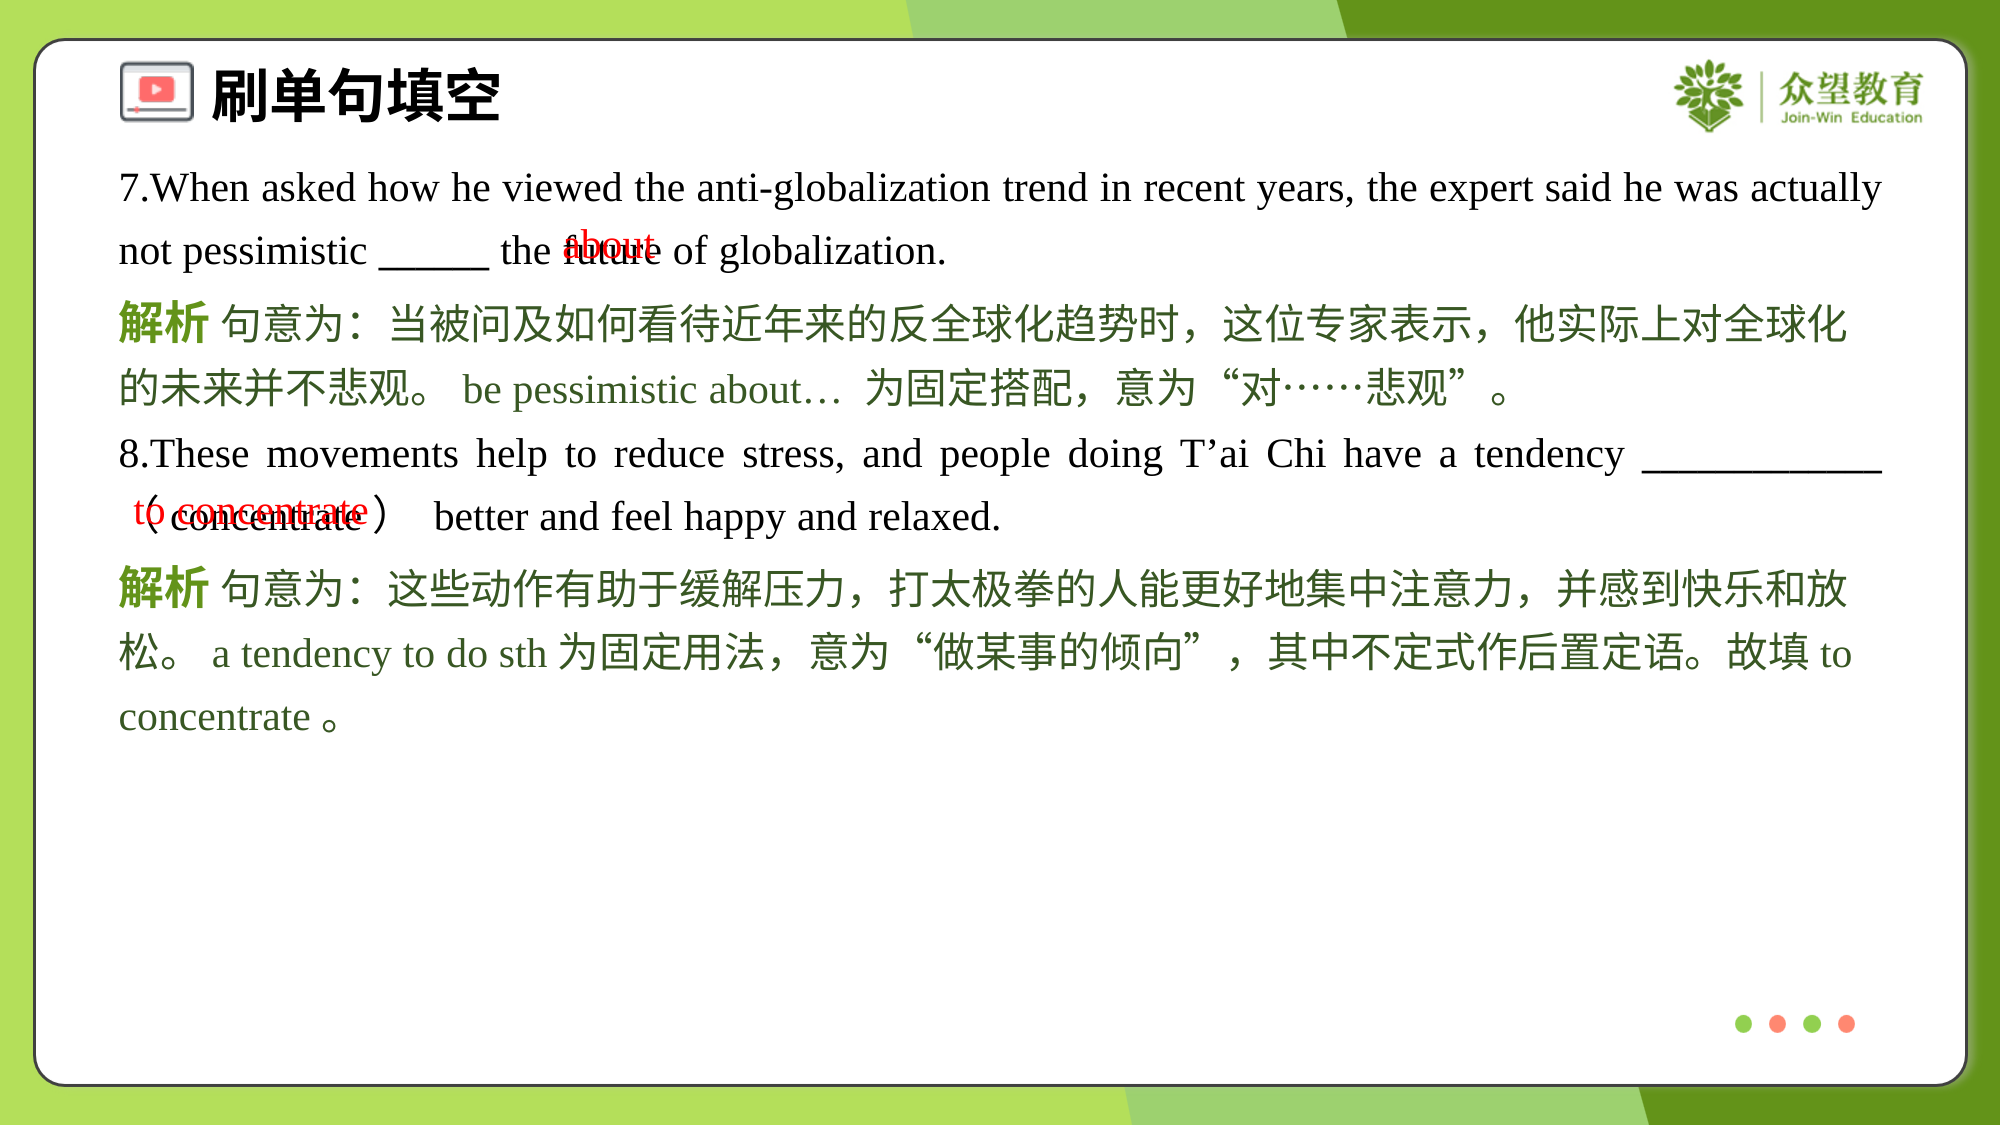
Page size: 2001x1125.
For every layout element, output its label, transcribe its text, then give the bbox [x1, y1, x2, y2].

text_box 解析 句意为：当被问及如何看待近年来的反全球化趋势时，这位专家表示，他实际上对全球化的未来并不悲观。be pessimistic about… 为固定搭配，意为“对……悲观”。 [118, 280, 1883, 407]
picture [0, 0, 2000, 1125]
text_box 解析 句意为：这些动作有助于缓解压力，打太极拳的人能更好地集中注意力，并感到快乐和放松。a tendency to do sth为固定用法，意为“做某事的倾向”，其中不定式作后置定语。故填to concentrate。 [118, 544, 1883, 734]
text_box 8.These movements help to reduce stress, and people doing T’ai Chi have a tendency _____________ （concentrate） better and feel happy and relaxed. [118, 413, 1883, 534]
text_box 7.When asked how he viewed the anti-globalization trend in recent years, the expert said he was actually not pessimistic ______ the future of globalization. [118, 147, 1883, 268]
text_box about [557, 203, 660, 262]
text_box to concentrate [124, 469, 379, 527]
